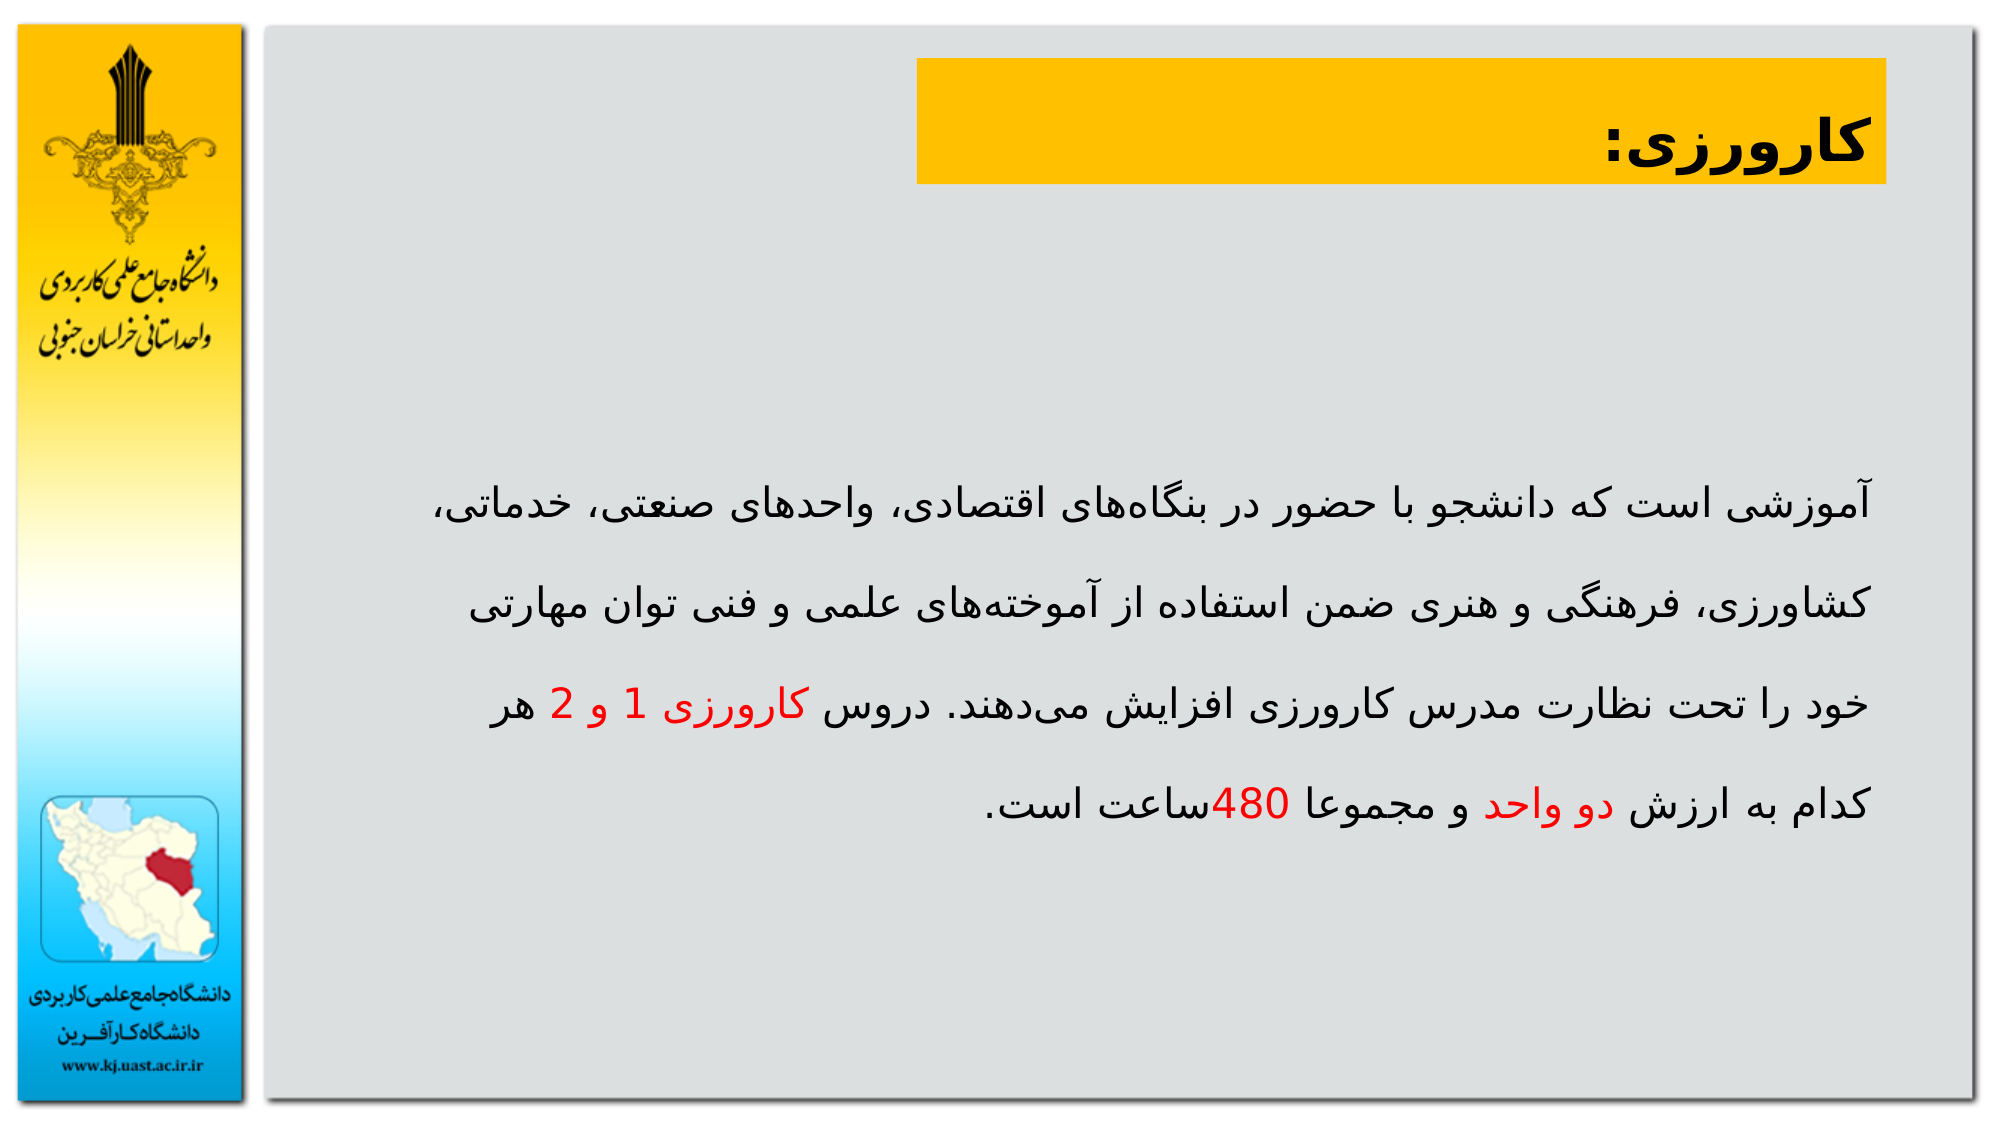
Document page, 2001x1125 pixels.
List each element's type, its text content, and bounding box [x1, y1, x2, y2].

picture [0, 0, 2001, 1125]
text_box [915, 57, 1888, 186]
title آموزشی است که دانشجو با حضور در بنگاه‌های اقتصادی، واحدهای صنعتی، خدماتی، کشاورزی، فرهنگی و هنری ضمن استفاده از آموخته‌های علمی و فنی توان مهارتی خود را تحت نظارت مدرس کارورزی افزایش می‌دهند. دروس کارورزی 1 و 2 هر کدام به ارزش دو واحد و مجموعا 480ساعت است. [401, 273, 1887, 885]
subtitle کارورزی: [916, 60, 1887, 182]
